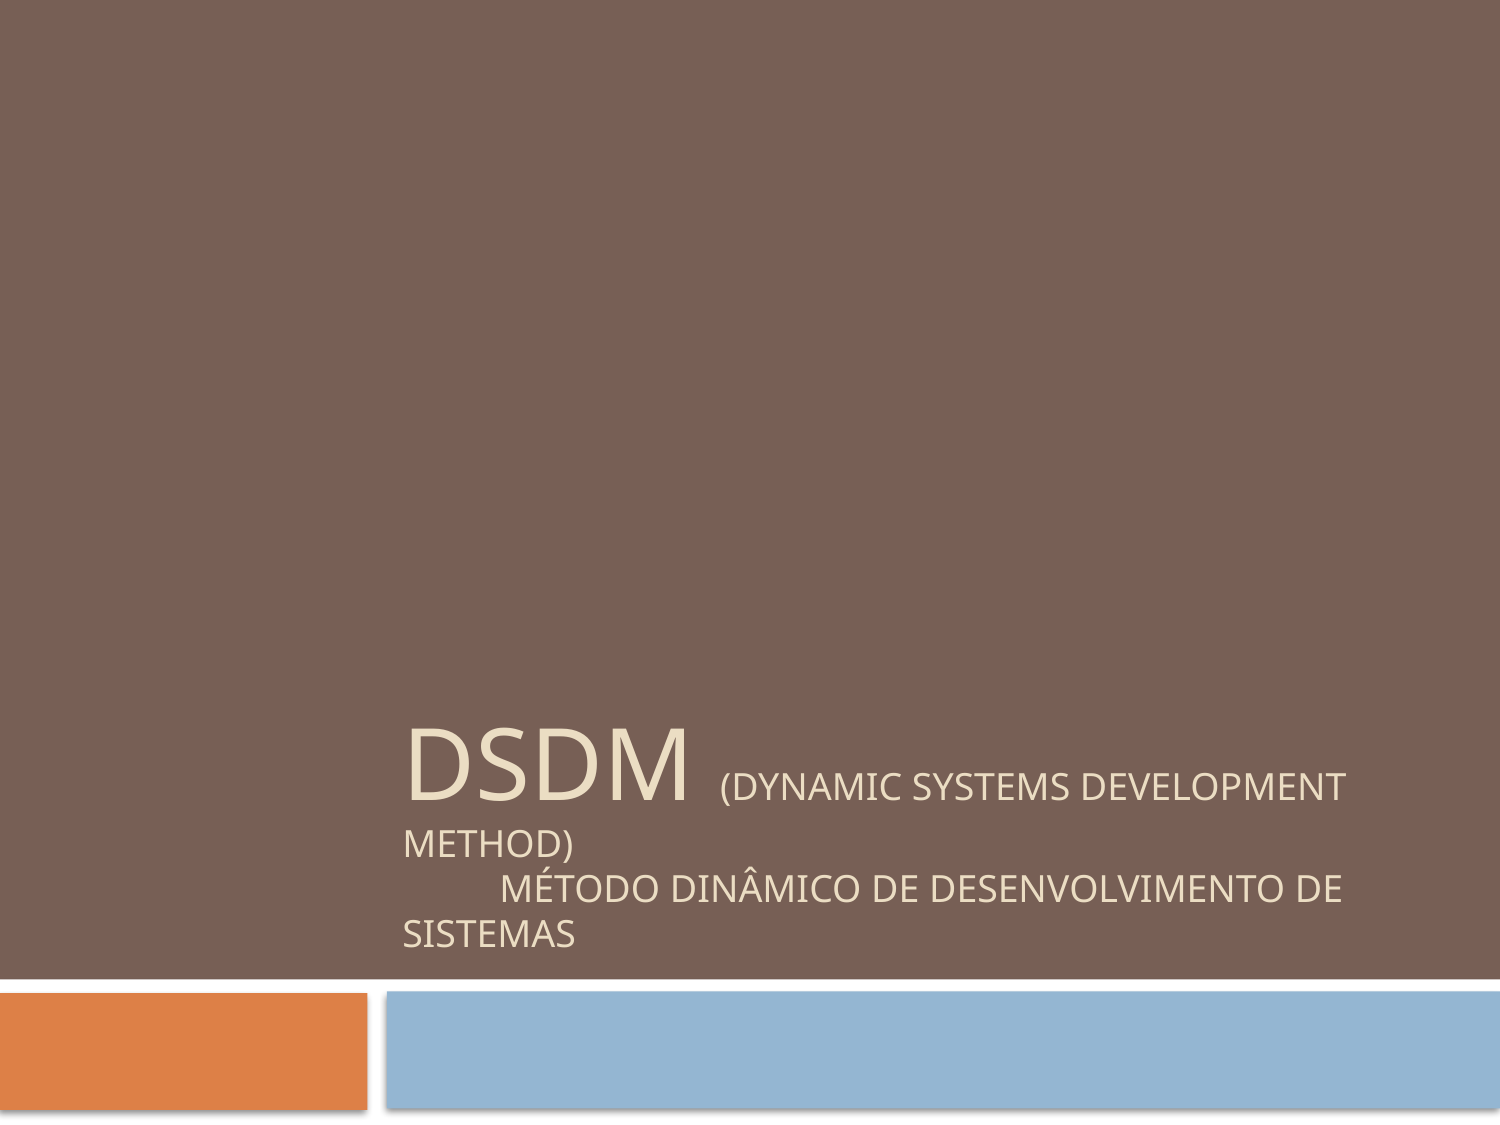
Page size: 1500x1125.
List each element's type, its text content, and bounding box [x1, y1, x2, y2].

title DSDM (Dynamic Systems Development Method) Método Dinâmico de Desenvolvimento de Sistemas [387, 662, 1450, 963]
